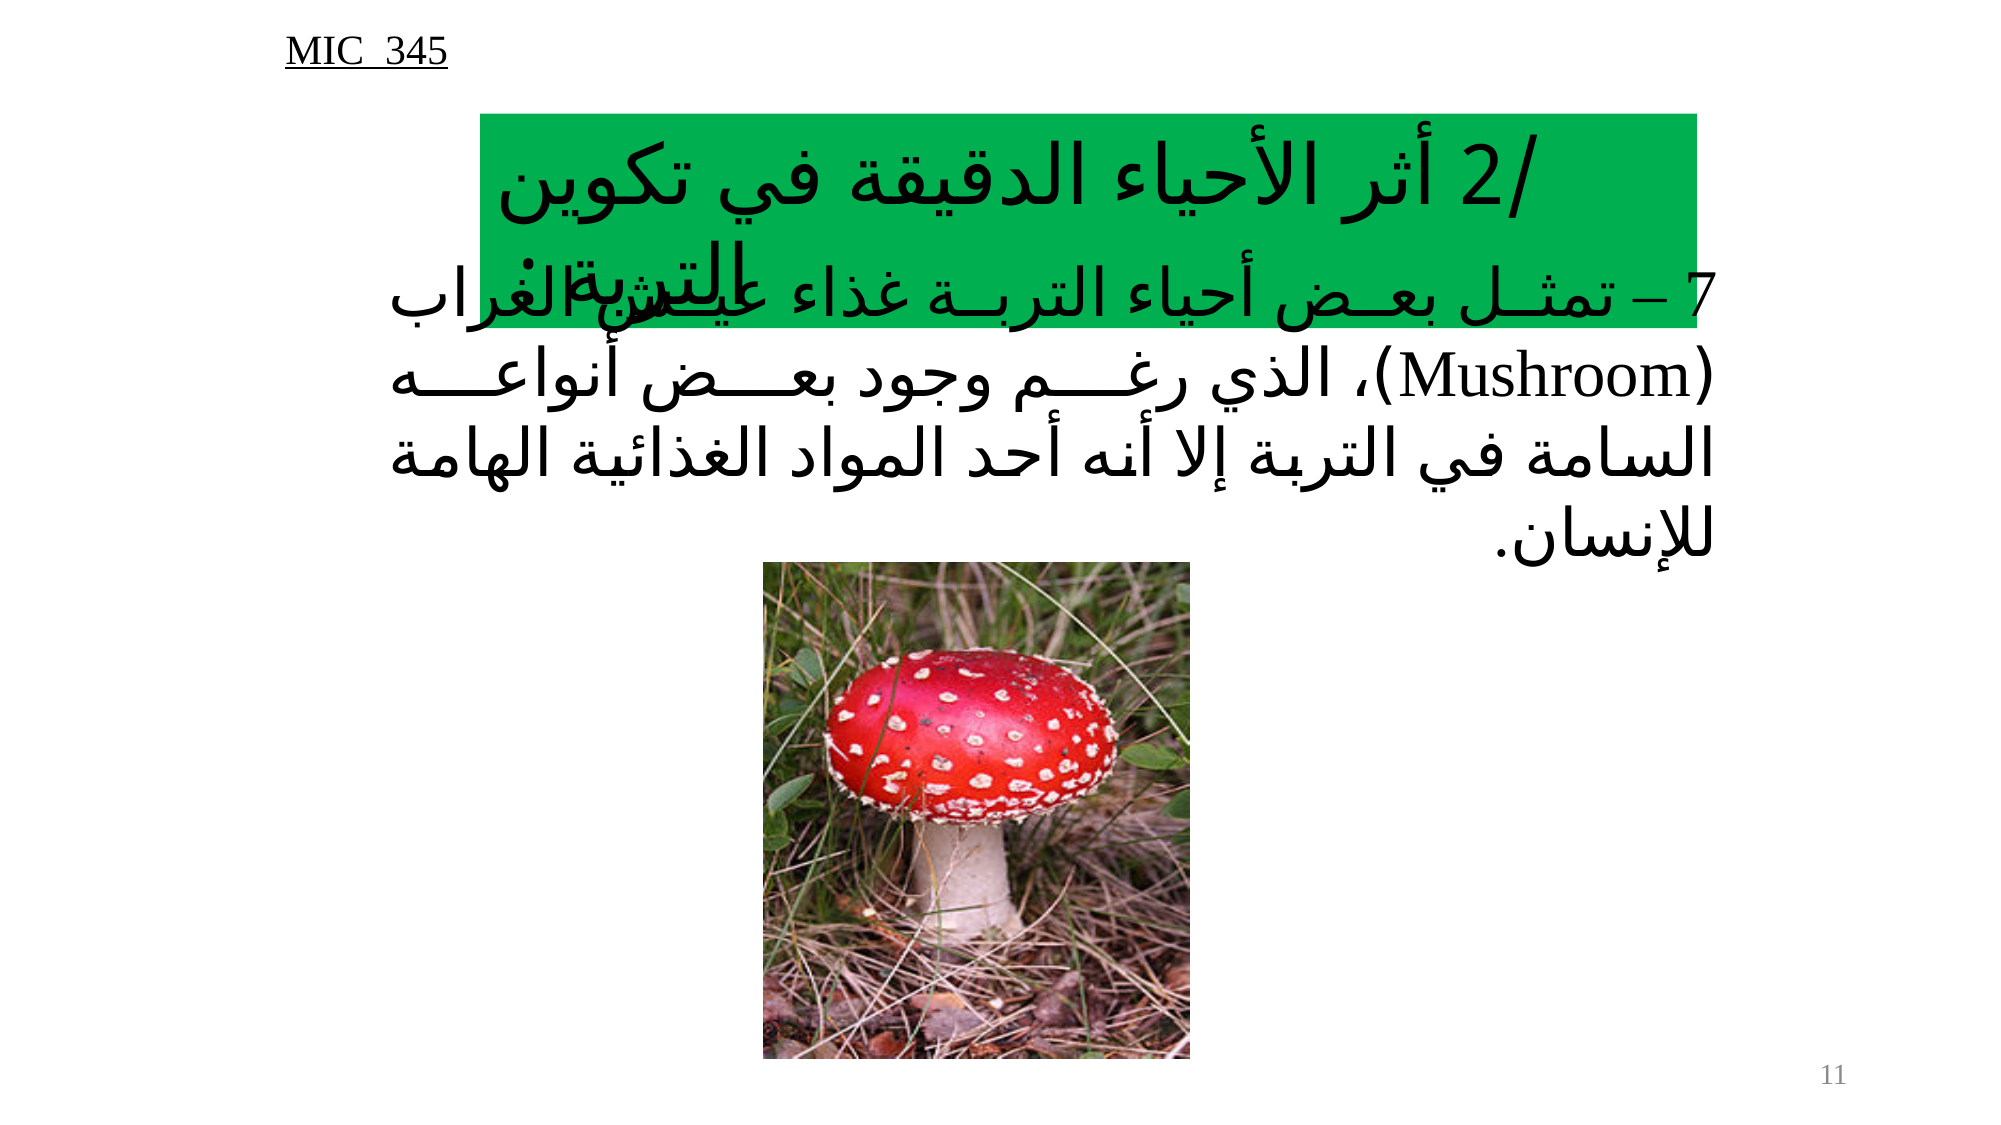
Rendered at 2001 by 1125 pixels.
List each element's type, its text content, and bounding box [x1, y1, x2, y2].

picture [763, 562, 1190, 1059]
text_box /2 أثر الأحياء الدقيقة في تكوين التربة : [480, 113, 1697, 242]
slide_number 11 [1412, 1042, 1863, 1103]
text_box MIC 345 [270, 0, 1721, 121]
text_box 7 – تمثل بعض أحياء التربة غذاء عيش الغراب (Mushroom)، الذي رغم وجود بعض أنواعه السامة في التربة إلا أنه أحد المواد الغذائية الهامة للإنسان. [373, 242, 1733, 578]
